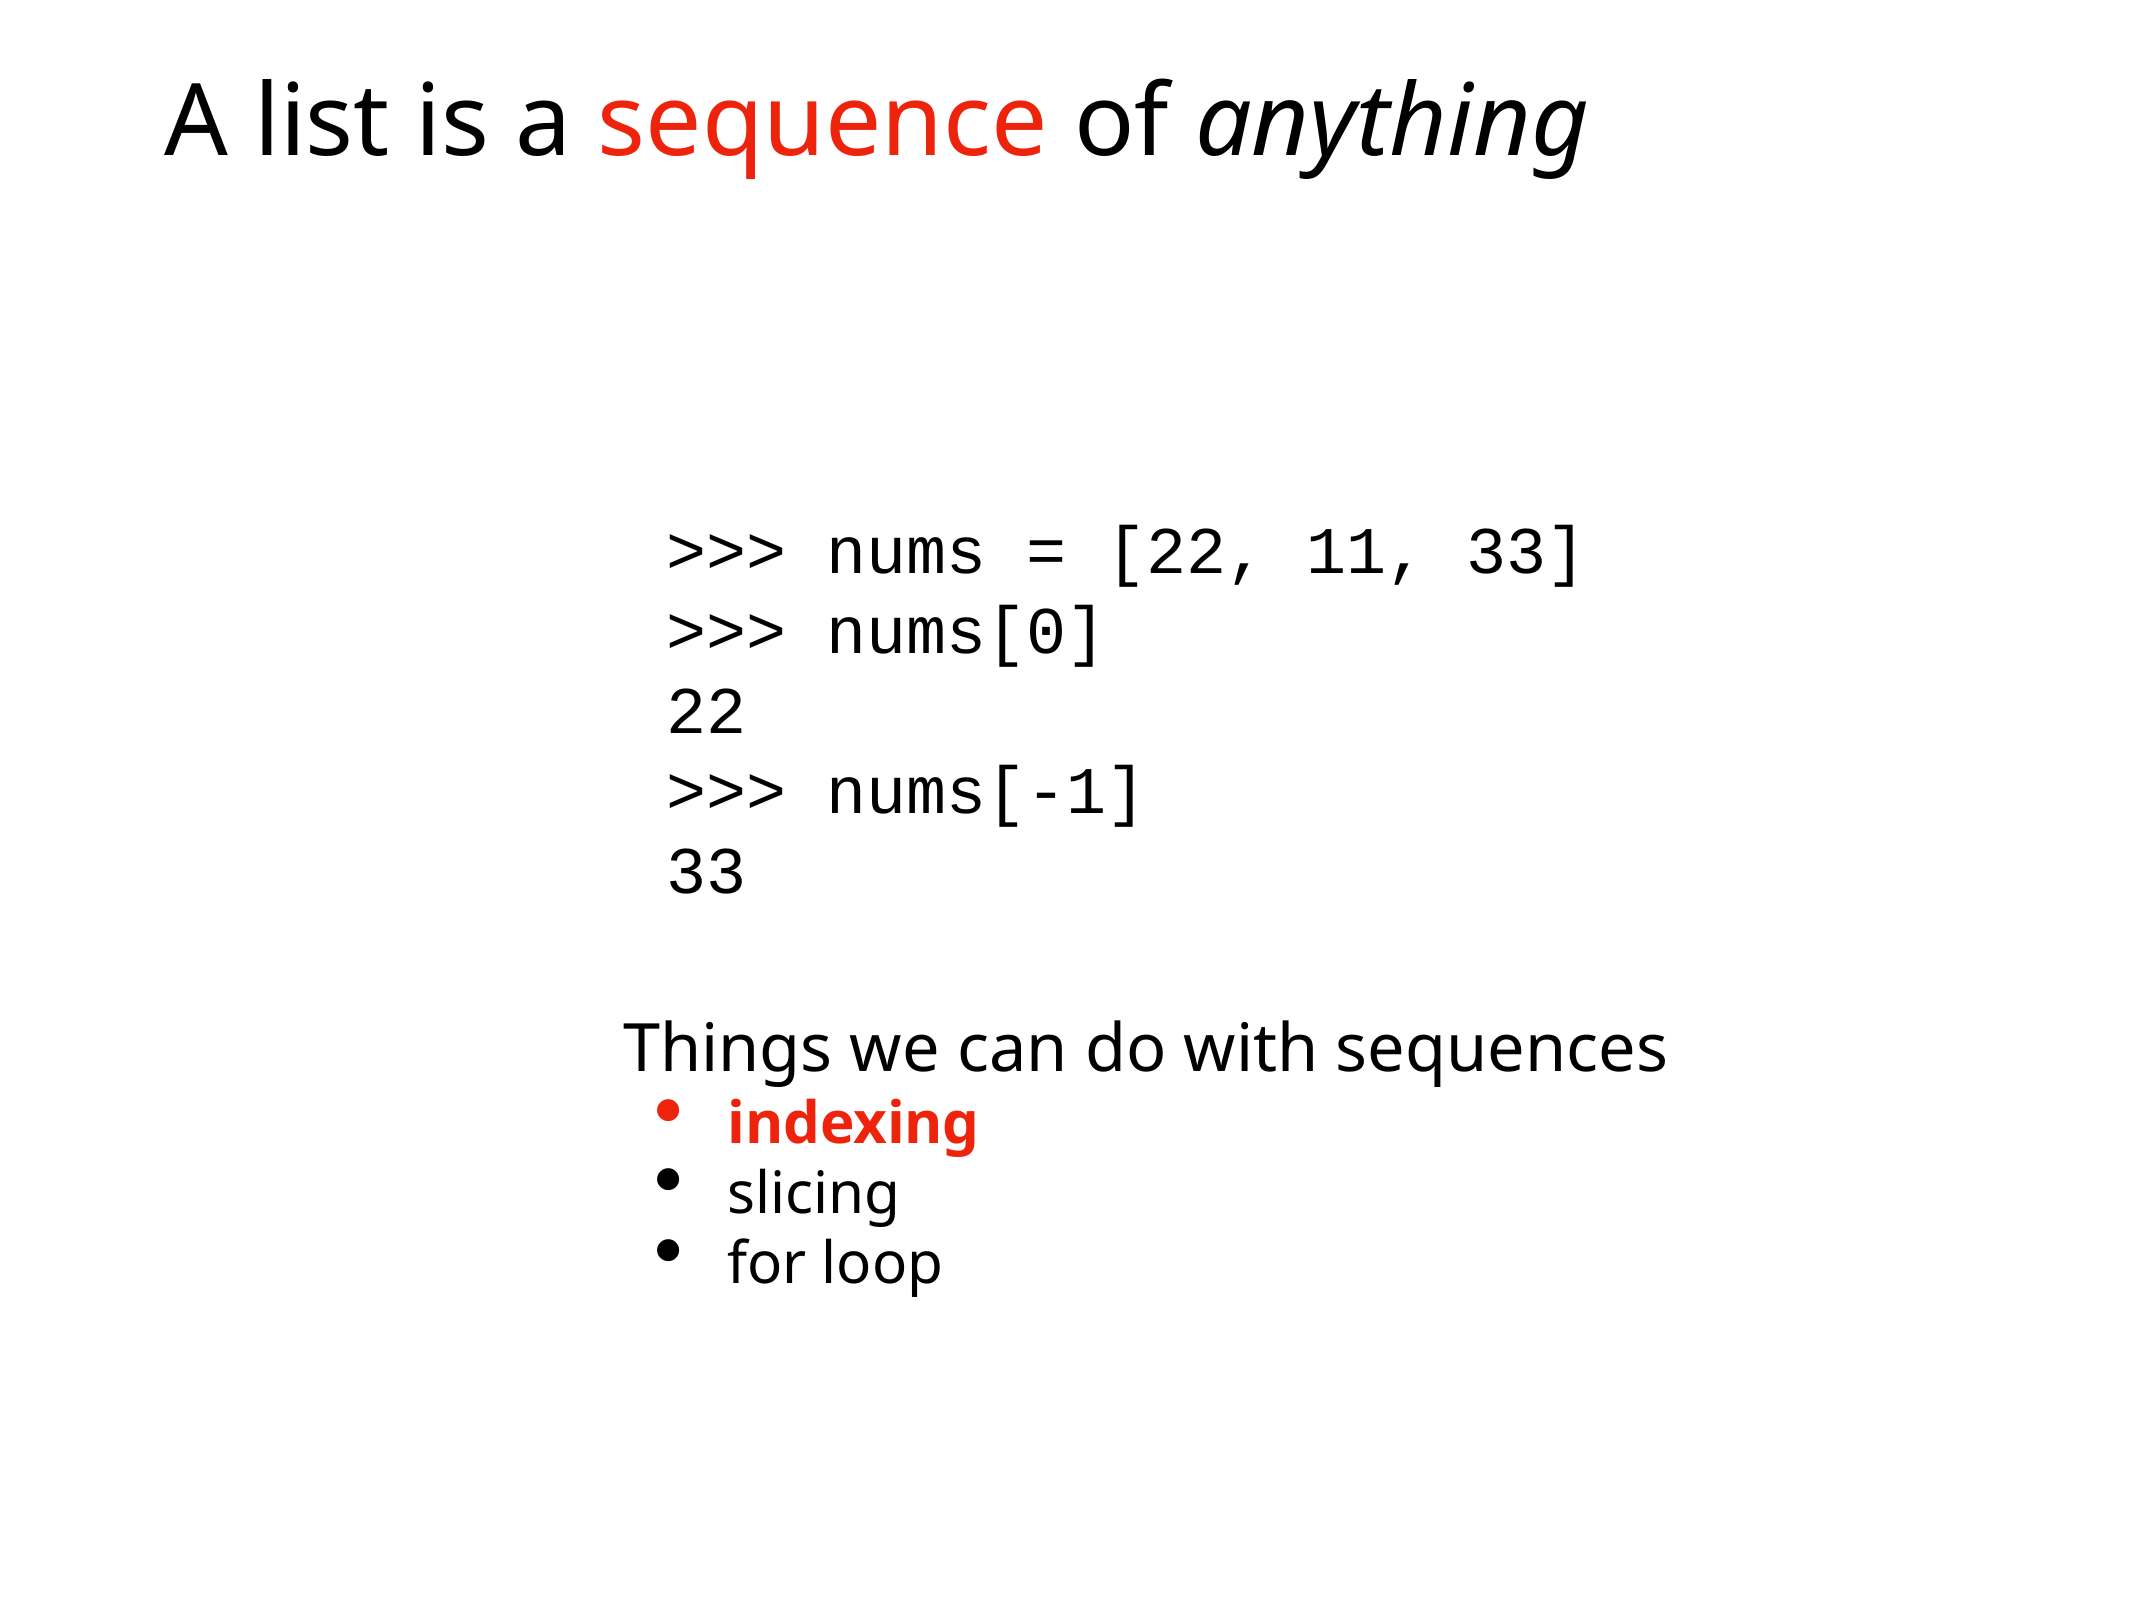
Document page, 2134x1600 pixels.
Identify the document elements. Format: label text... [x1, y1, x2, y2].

text_box >>> nums = [22, 11, 33] >>> nums[0] 22 >>> nums[-1] 33 [658, 418, 1596, 916]
text_box Things we can do with sequences indexing slicing for loop [614, 996, 1678, 1304]
title A list is a sequence of anything [155, 41, 1978, 191]
